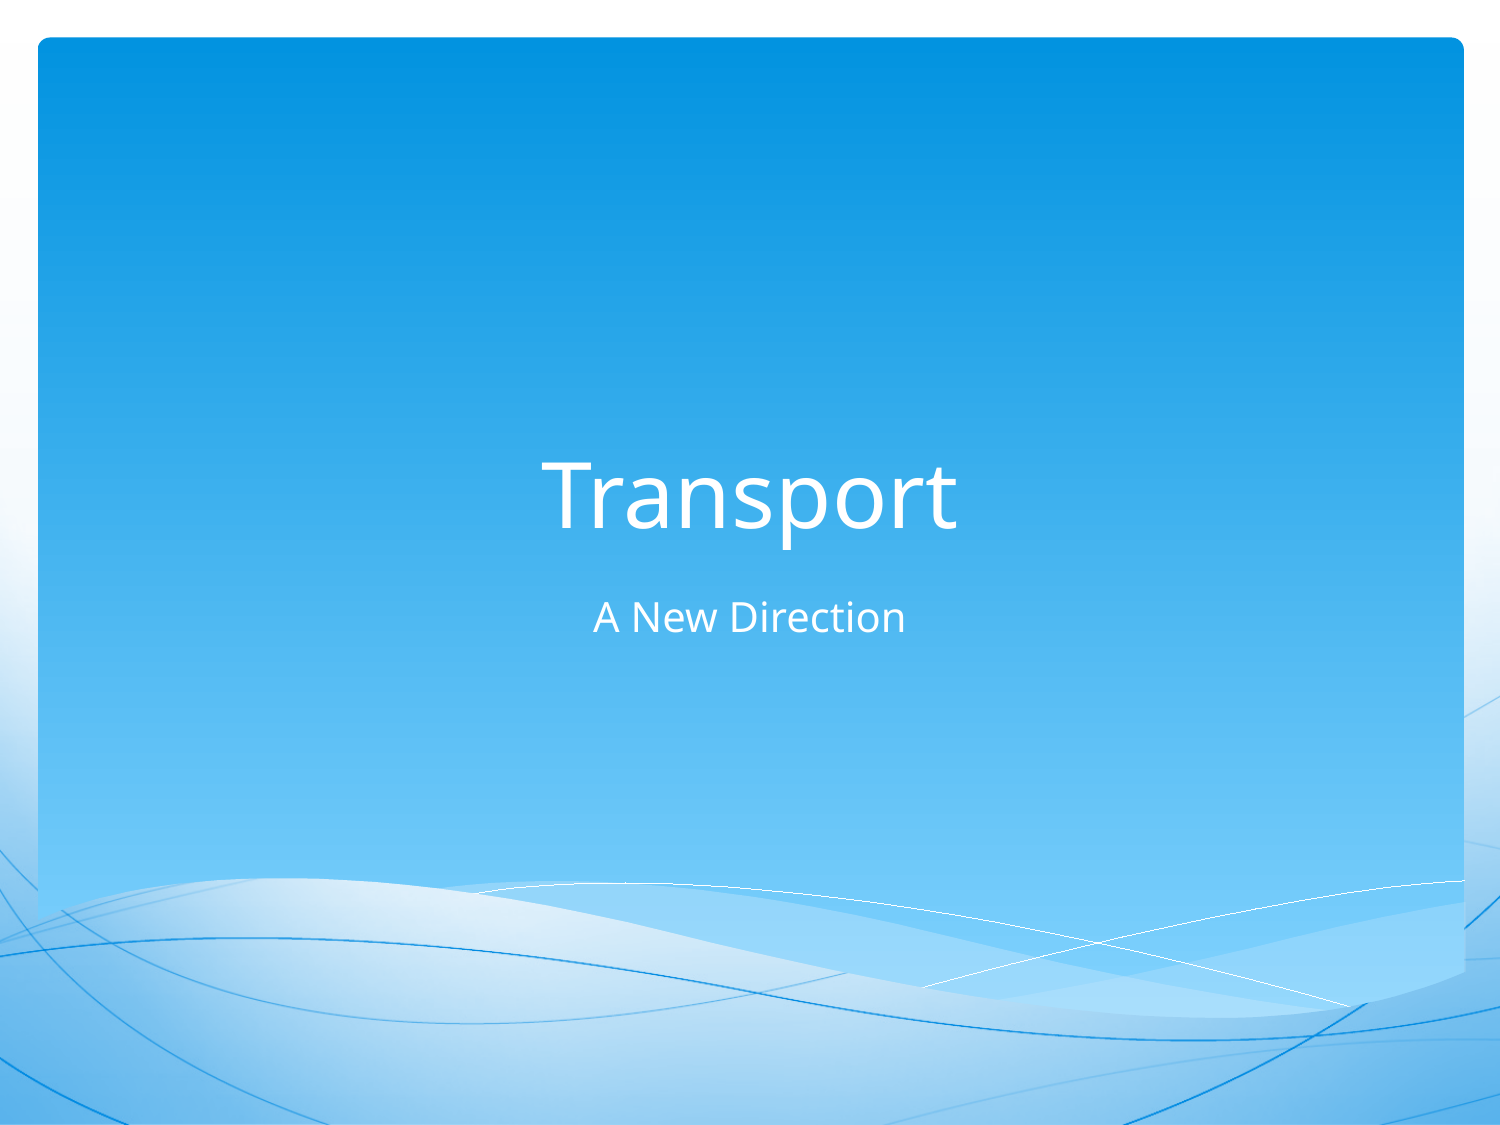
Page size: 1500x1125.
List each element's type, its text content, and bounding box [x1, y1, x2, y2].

title Transport [112, 262, 1388, 555]
subtitle A New Direction [225, 583, 1275, 825]
